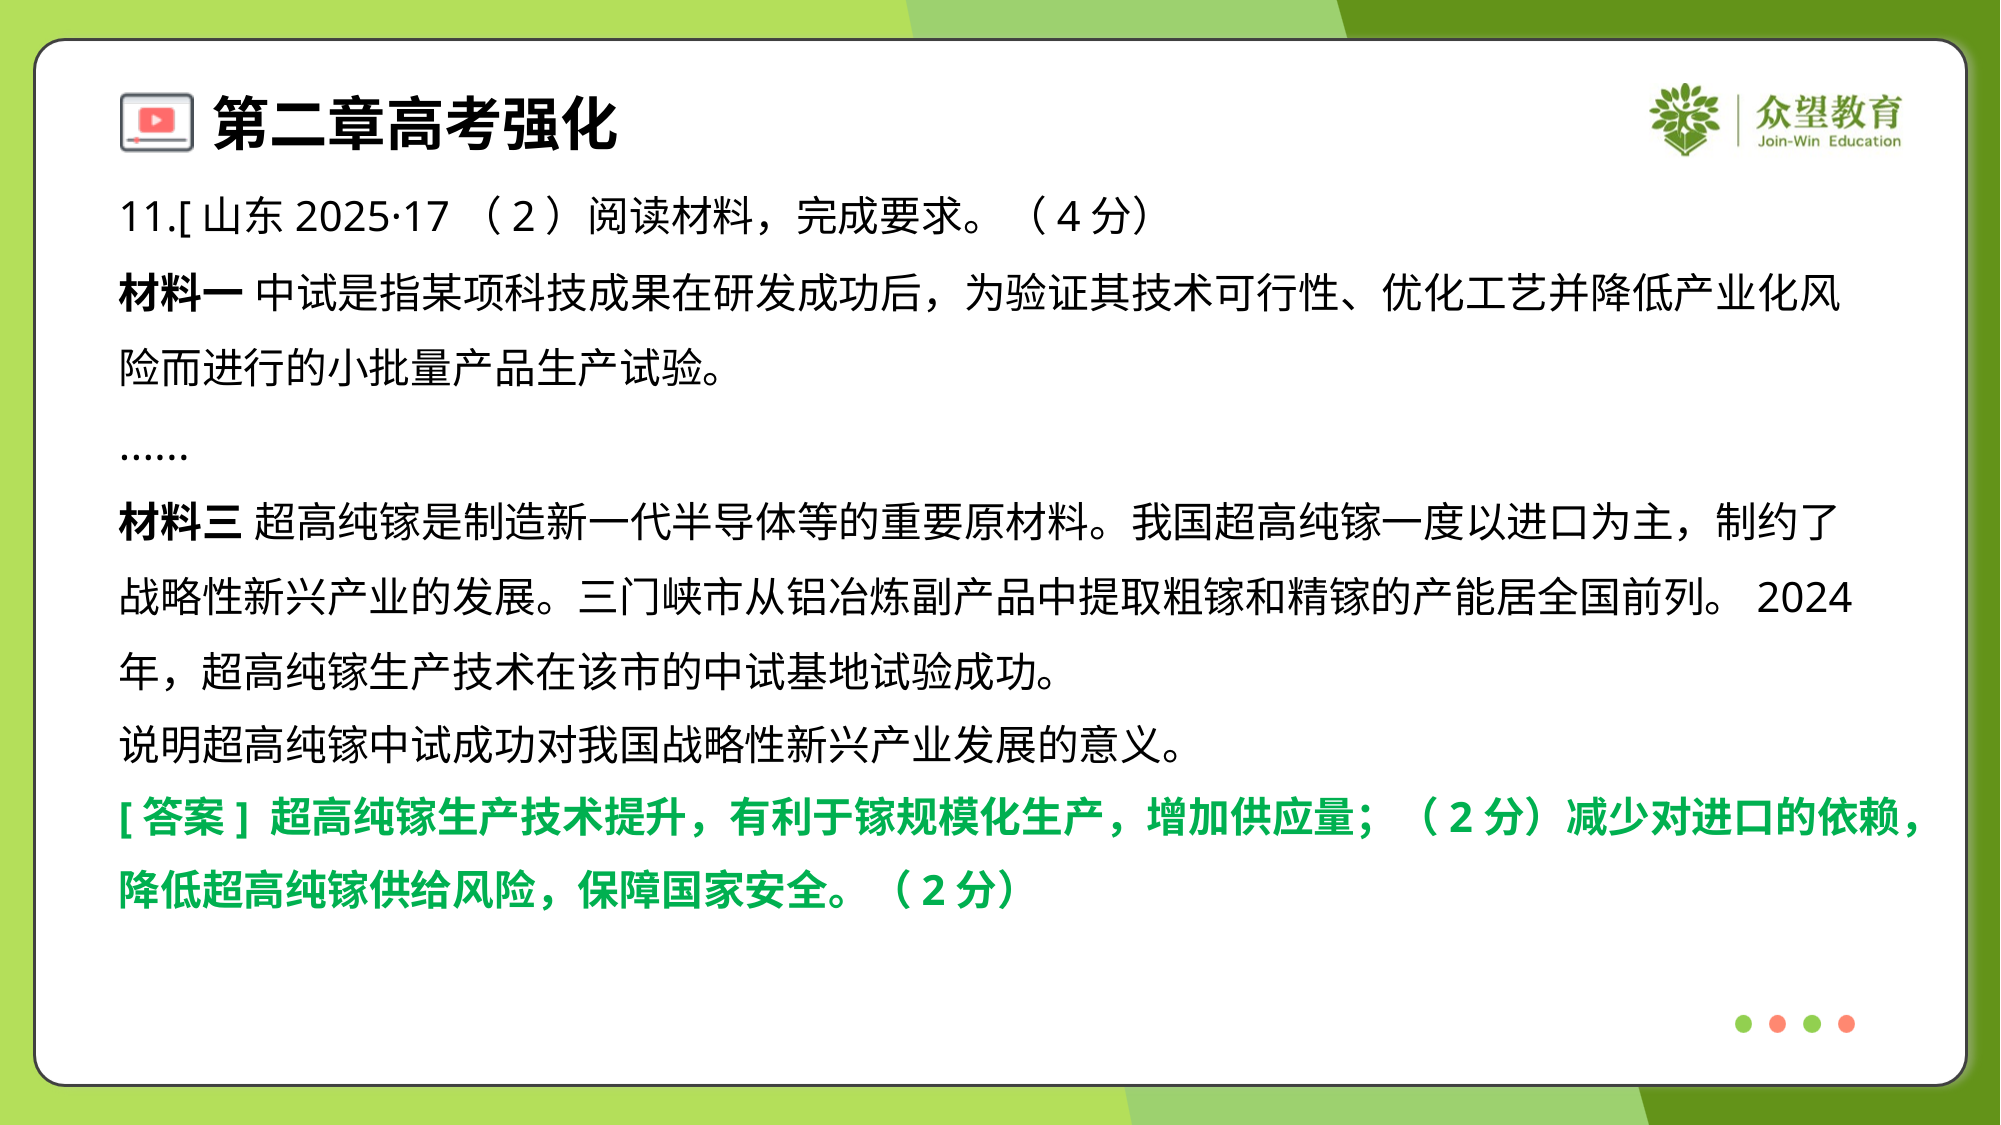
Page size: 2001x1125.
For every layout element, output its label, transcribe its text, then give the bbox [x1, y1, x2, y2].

text_box [答案] 超高纯镓生产技术提升，有利于镓规模化生产，增加供应量；（2分）减少对进口的依赖， 降低超高纯镓供给风险，保障国家安全。（2分） [118, 765, 1883, 907]
picture [0, 0, 2000, 1125]
text_box 11.[山东2025·17（2）阅读材料，完成要求。（4分） 材料一 中试是指某项科技成果在研发成功后，为验证其技术可行性、优化工艺并降低产业化风 险而进行的小批量产品生产试验。 …… 材料三 超高纯镓是制造新一代半导体等的重要原材料。我国超高纯镓一度以进口为主，制约了 战略性新兴产业的发展。三门峡市从铝冶炼副产品中提取粗镓和精镓的产能居全国前列。2024 年，超高纯镓生产技术在该市的中试基地试验成功。 说明超高纯镓中试成功对我国战略性新兴产业发展的意义。 [118, 164, 1883, 762]
